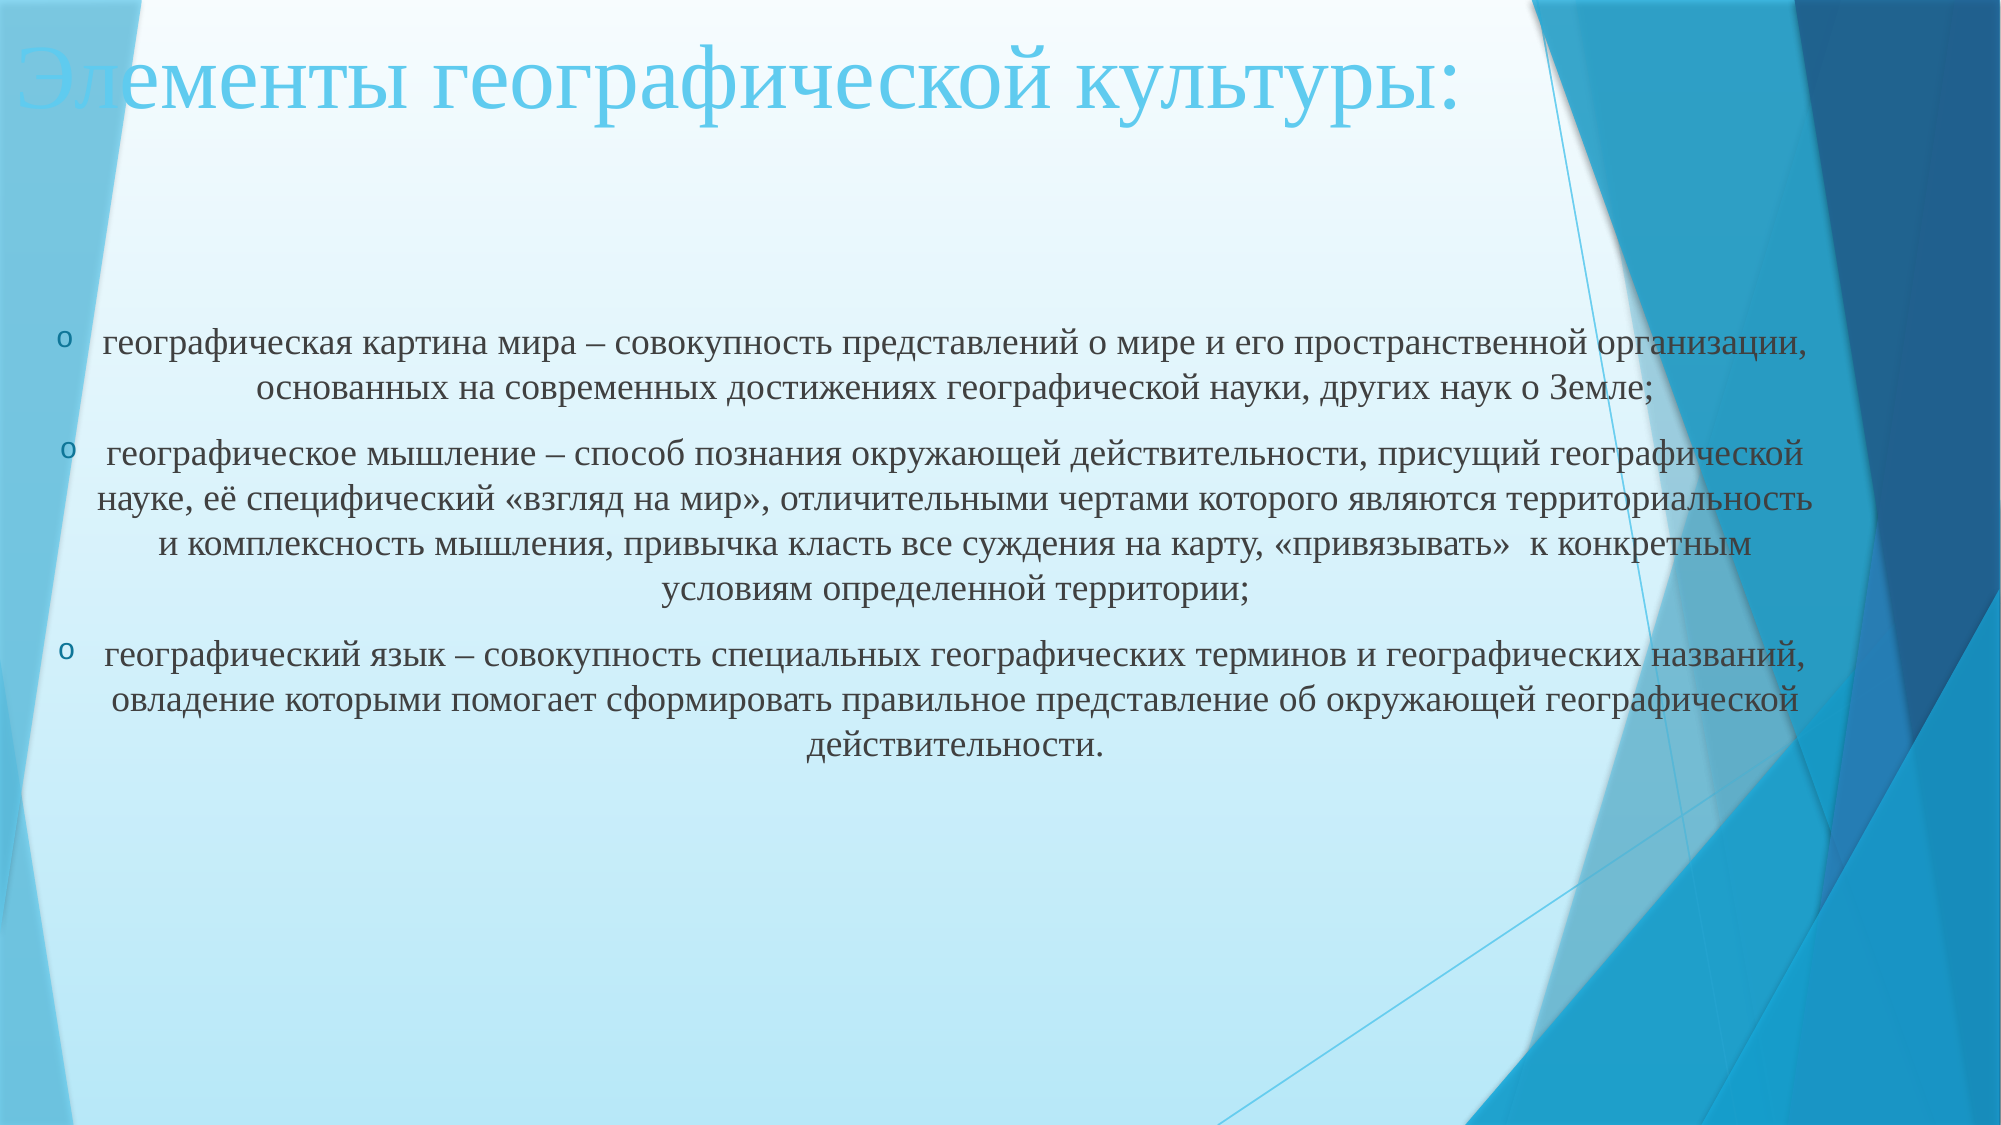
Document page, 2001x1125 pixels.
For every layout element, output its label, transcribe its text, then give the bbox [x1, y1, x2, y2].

subtitle географическая картина мира – совокупность представлений о мире и его пространственной организации, основанных на современных достижениях географической науки, других наук о Земле; географическое мышление – способ познания окружающей действительности, присущий географической науке, её специфический «взгляд на мир», отличительными чертами которого являются территориальность и комплексность мышления, привычка класть все суждения на карту, «привязывать» к конкретным условиям определенной территории; географический язык – совокупность специальных географических терминов и географических названий, овладение которыми помогает сформировать правильное представление об окружающей географической действительности. [31, 243, 1834, 1082]
title Элементы географической культуры: [0, 0, 1641, 244]
